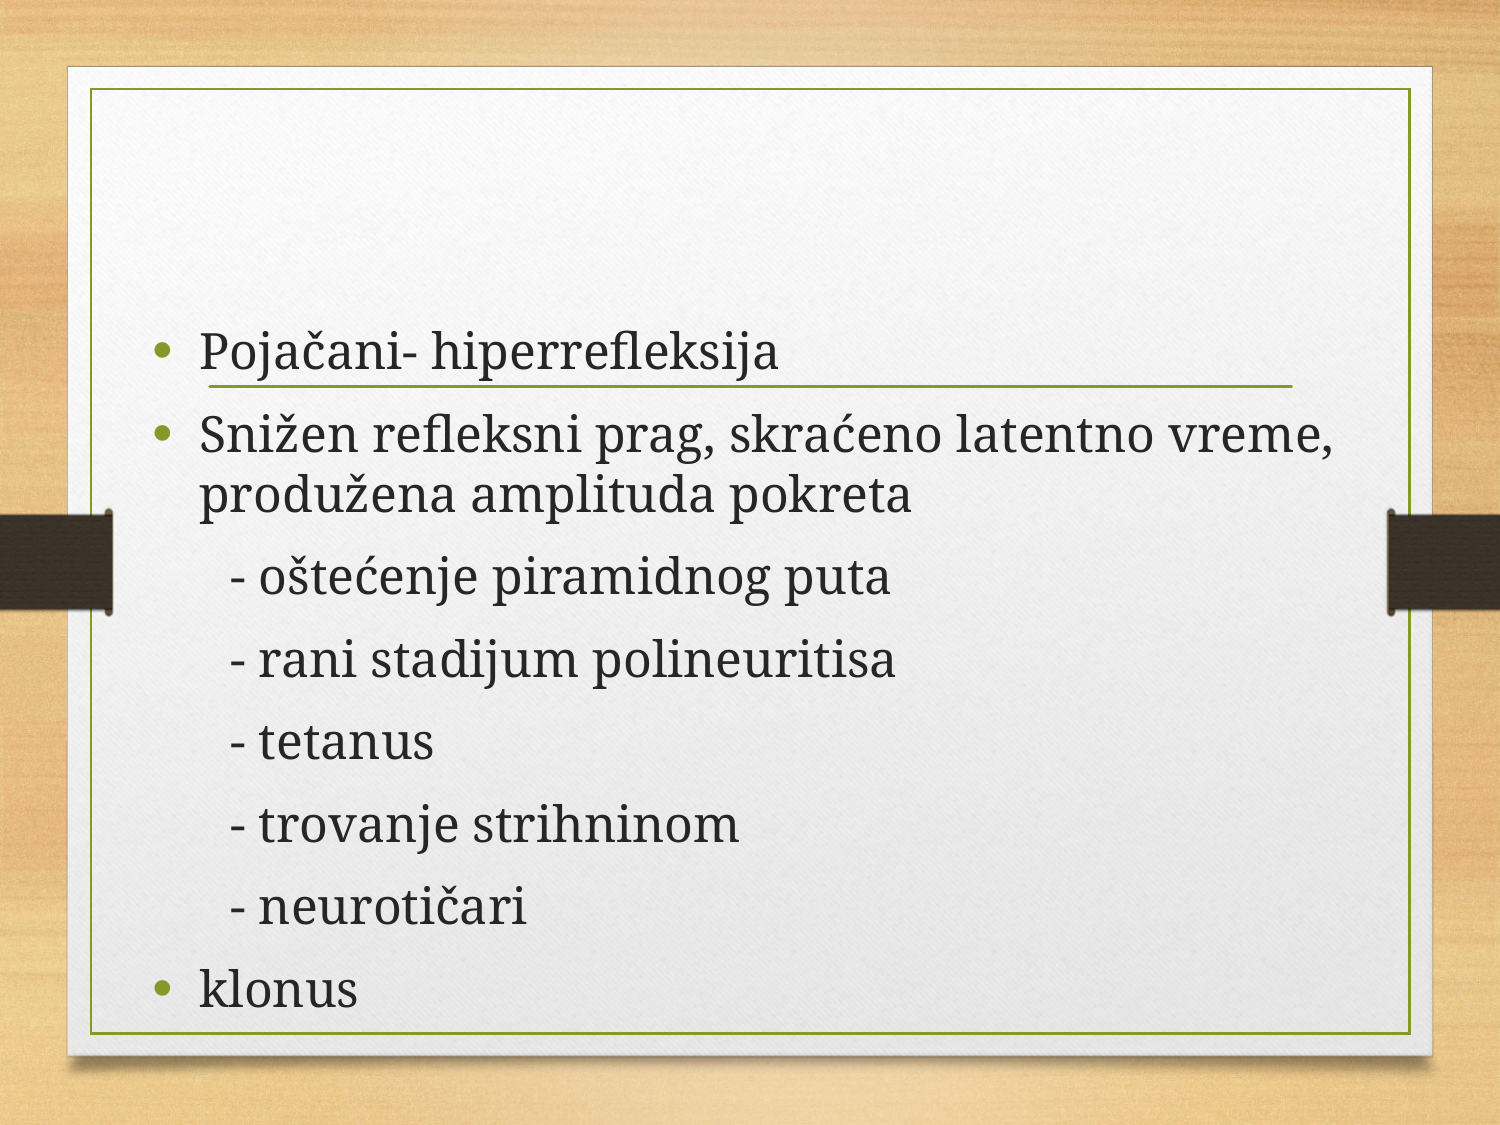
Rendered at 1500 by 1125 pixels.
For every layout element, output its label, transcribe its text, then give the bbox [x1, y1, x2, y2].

list Pojačani- hiperrefleksija Snižen refleksni prag, skraćeno latentno vreme, produžena amplituda pokreta - oštećenje piramidnog puta - rani stadijum polineuritisa - tetanus - trovanje strihninom - neurotičari klonus [137, 312, 1488, 1125]
picture [0, 0, 1500, 1125]
